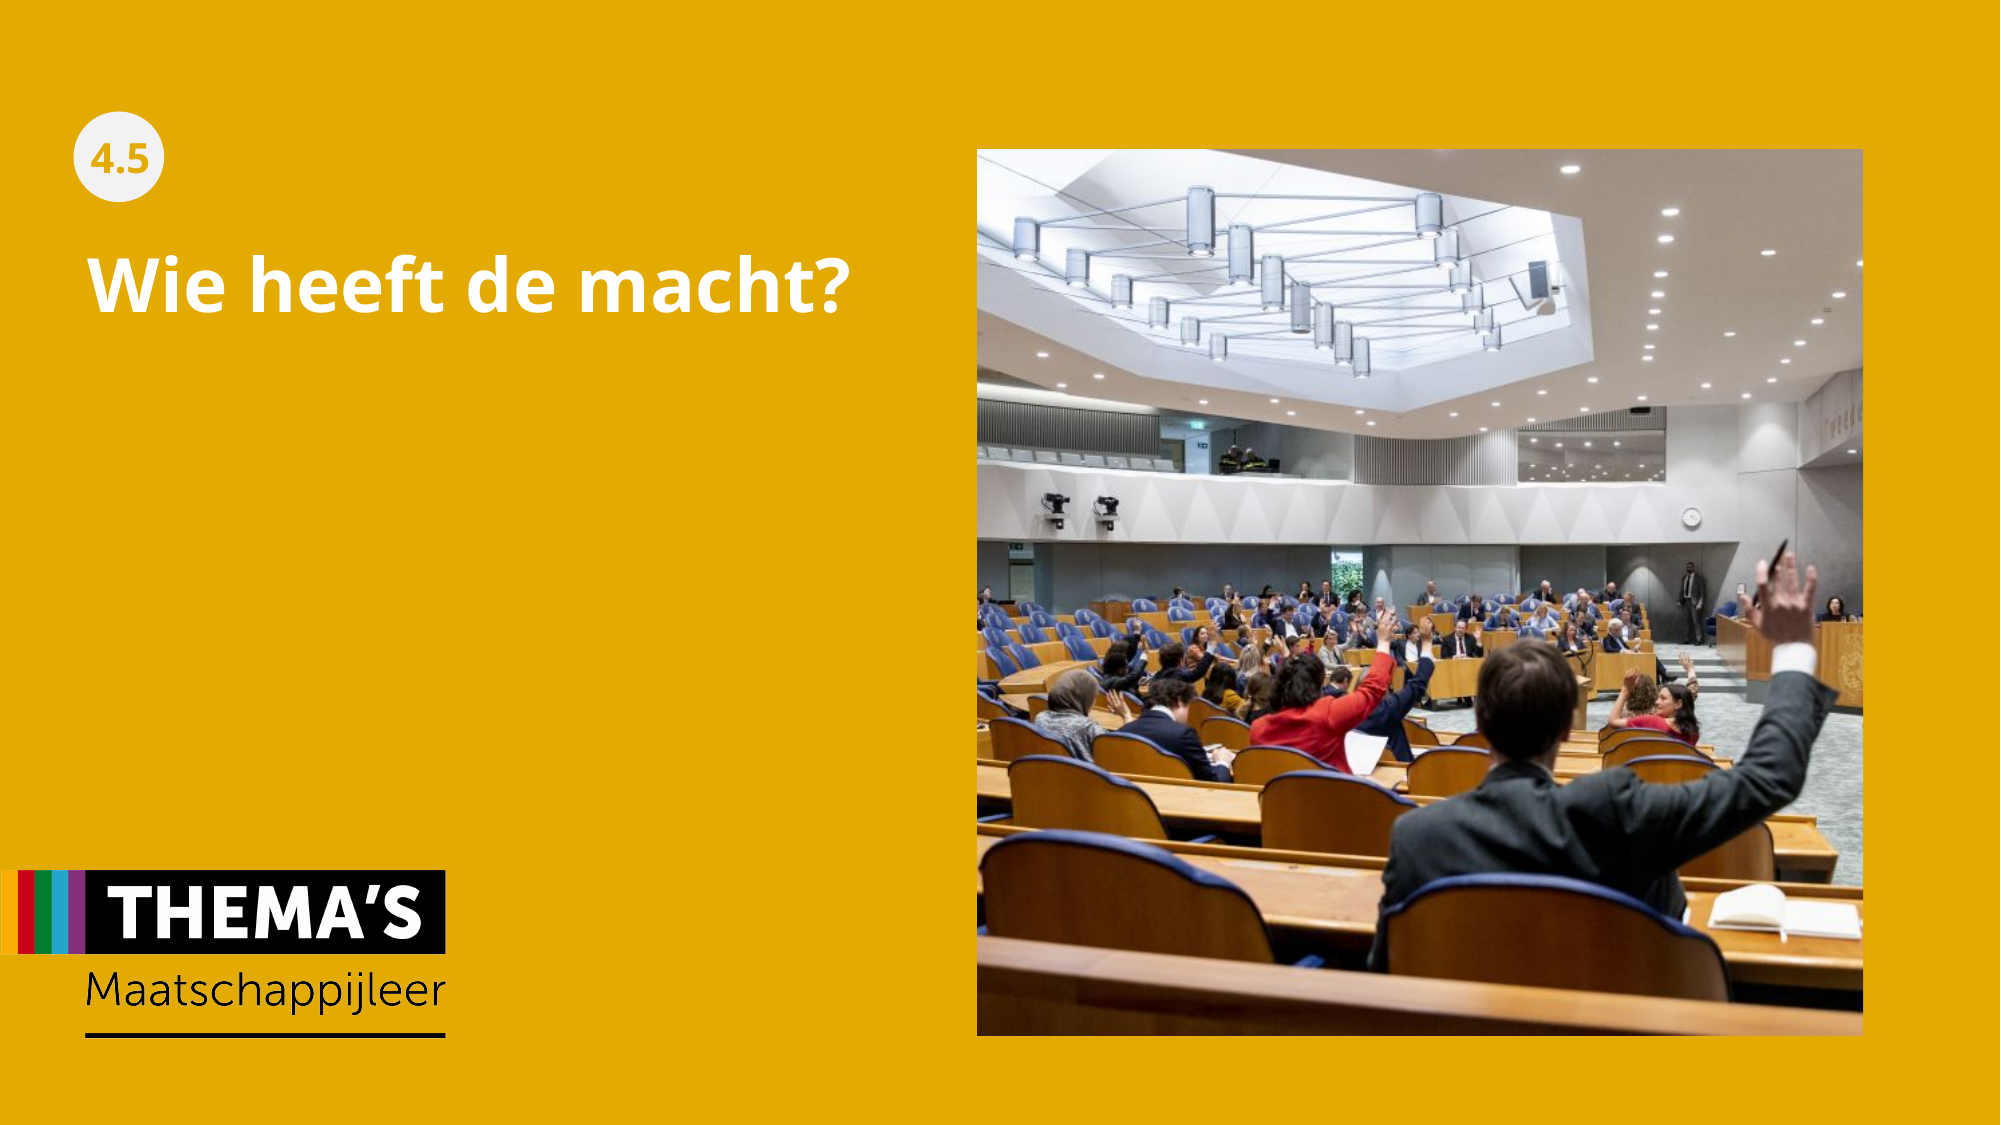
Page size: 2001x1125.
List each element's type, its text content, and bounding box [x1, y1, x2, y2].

title 4.5 [71, 102, 170, 190]
list Wie heeft de macht? [72, 240, 928, 769]
picture [977, 149, 1864, 1036]
picture [0, 786, 474, 1125]
